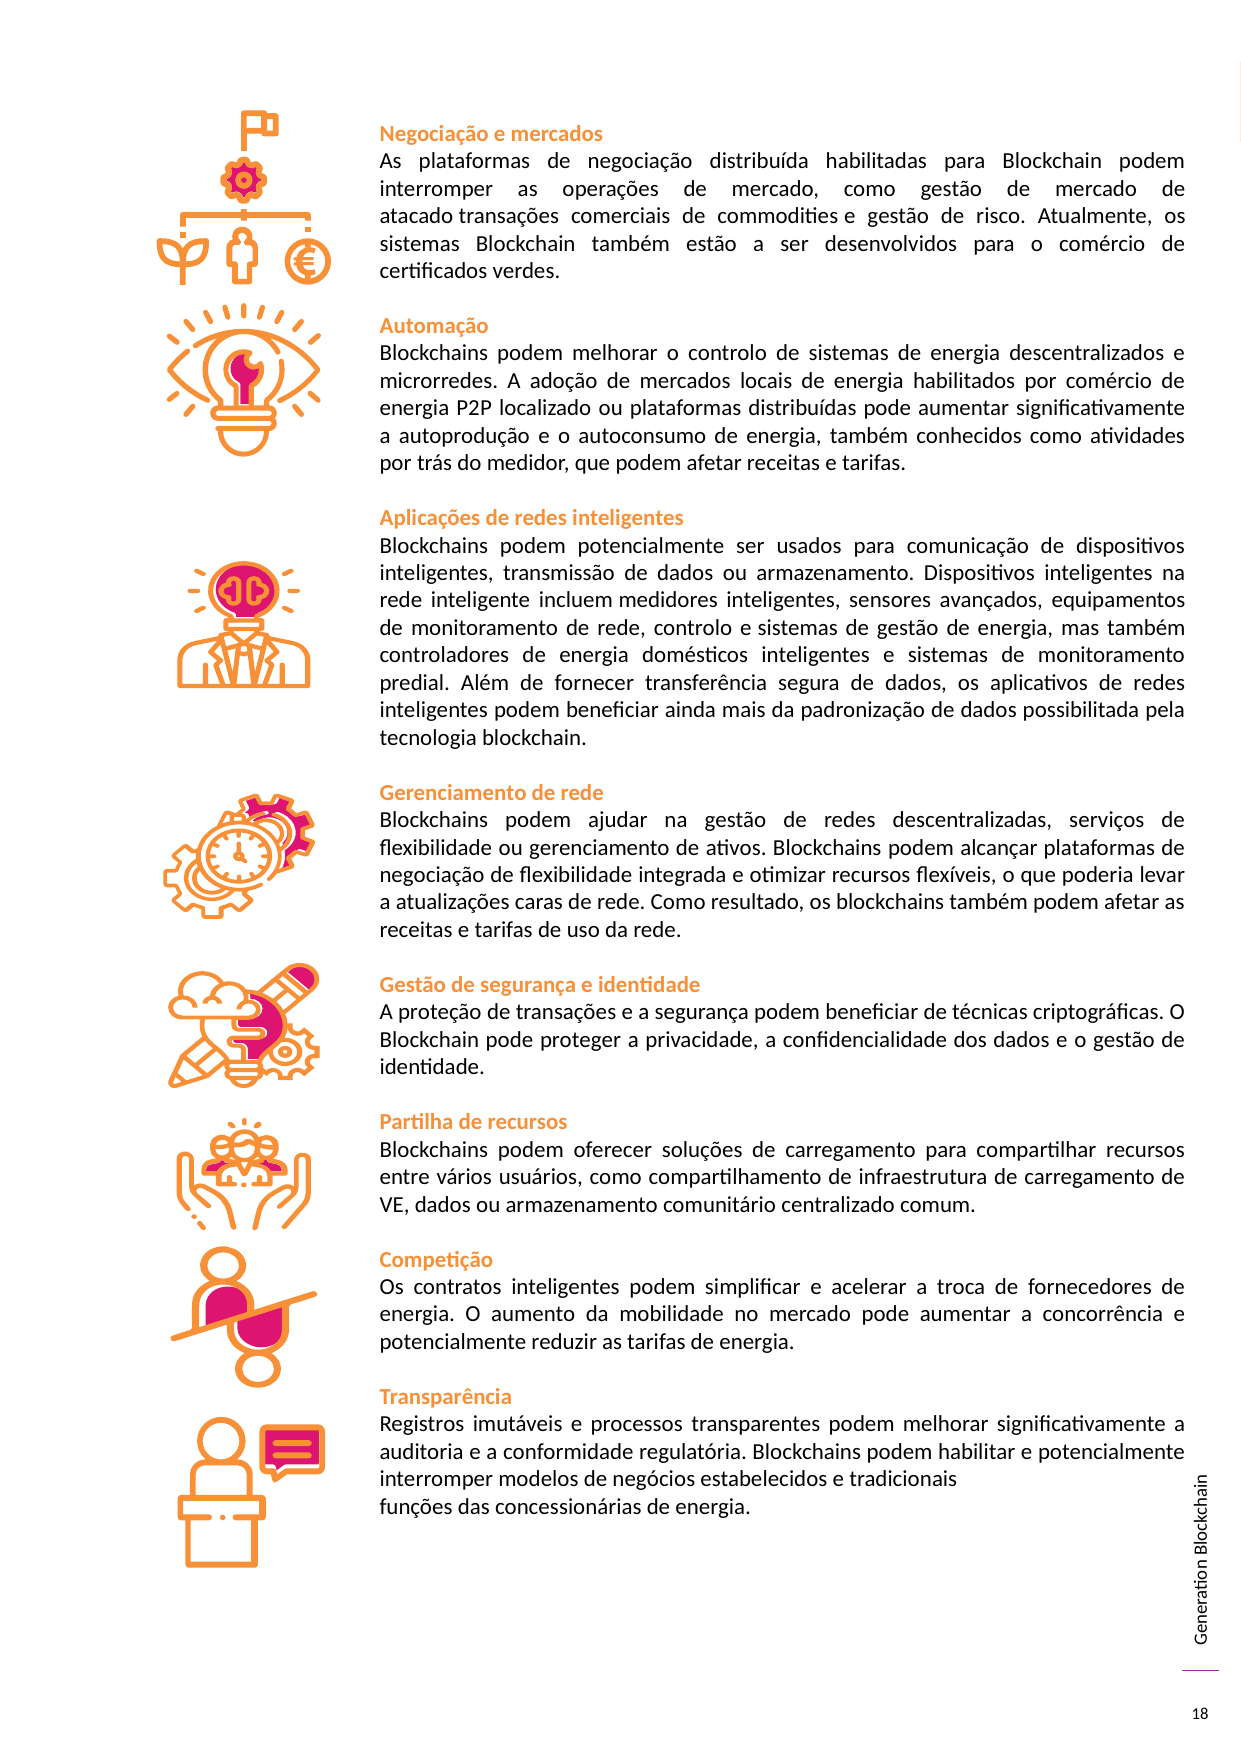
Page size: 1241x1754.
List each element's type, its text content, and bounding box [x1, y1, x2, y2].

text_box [177, 561, 311, 689]
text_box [177, 1416, 326, 1568]
text_box Negociação e mercados As plataformas de negociação distribuída habilitadas para Blockchain podem interromper as operações de mercado, como gestão de mercado de atacado transações comerciais de commodities e gestão de risco. Atualmente, os sistemas Blockchain também estão a ser desenvolvidos para o comércio de certificados verdes. Automação Blockchains podem melhorar o controlo de sistemas de energia descentralizados e microrredes. A adoção de mercados locais de energia habilitados por comércio de energia P2P localizado ou plataformas distribuídas pode aumentar significativamente a autoprodução e o autoconsumo de energia, também conhecidos como atividades por trás do medidor, que podem afetar receitas e tarifas. Aplicações de redes inteligentes Blockchains podem potencialmente ser usados para comunicação de dispositivos inteligentes, transmissão de dados ou armazenamento. Dispositivos inteligentes na rede inteligente incluem medidores inteligentes, sensores avançados, equipamentos de monitoramento de rede, controlo e sistemas de gestão de energia, mas também controladores de energia domésticos inteligentes e sistemas de monitoramento predial. Além de fornecer transferência segura de dados, os aplicativos de redes inteligentes podem beneficiar ainda mais da padronização de dados possibilitada pela tecnologia blockchain. Gerenciamento de rede Blockchains podem ajudar na gestão de redes descentralizadas, serviços de flexibilidade ou gerenciamento de ativos. Blockchains podem alcançar plataformas de negociação de flexibilidade integrada e otimizar recursos flexíveis, o que poderia levar a atualizações caras de rede. Como resultado, os blockchains também podem afetar as receitas e tarifas de uso da rede. Gestão de segurança e identidade A proteção de transações e a segurança podem beneficiar de técnicas criptográficas. O Blockchain pode proteger a privacidade, a confidencialidade dos dados e o gestão de identidade. Partilha de recursos Blockchains podem oferecer soluções de carregamento para compartilhar recursos entre vários usuários, como compartilhamento de infraestrutura de carregamento de VE, dados ou armazenamento comunitário centralizado comum. Competição Os contratos inteligentes podem simplificar e acelerar a troca de fornecedores de energia. O aumento da mobilidade no mercado pode aumentar a concorrência e potencialmente reduzir as tarifas de energia. Transparência Registros imutáveis e processos transparentes podem melhorar significativamente a auditoria e a conformidade regulatória. Blockchains podem habilitar e potencialmente interromper modelos de negócios estabelecidos e tradicionais funções das concessionárias de energia. [364, 110, 1202, 1703]
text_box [163, 793, 315, 919]
text_box [847, 0, 1241, 400]
slide_number 160 [1169, 1674, 1231, 1751]
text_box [170, 1246, 318, 1388]
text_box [166, 303, 321, 457]
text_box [168, 962, 320, 1089]
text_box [176, 1118, 311, 1231]
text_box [156, 110, 331, 285]
